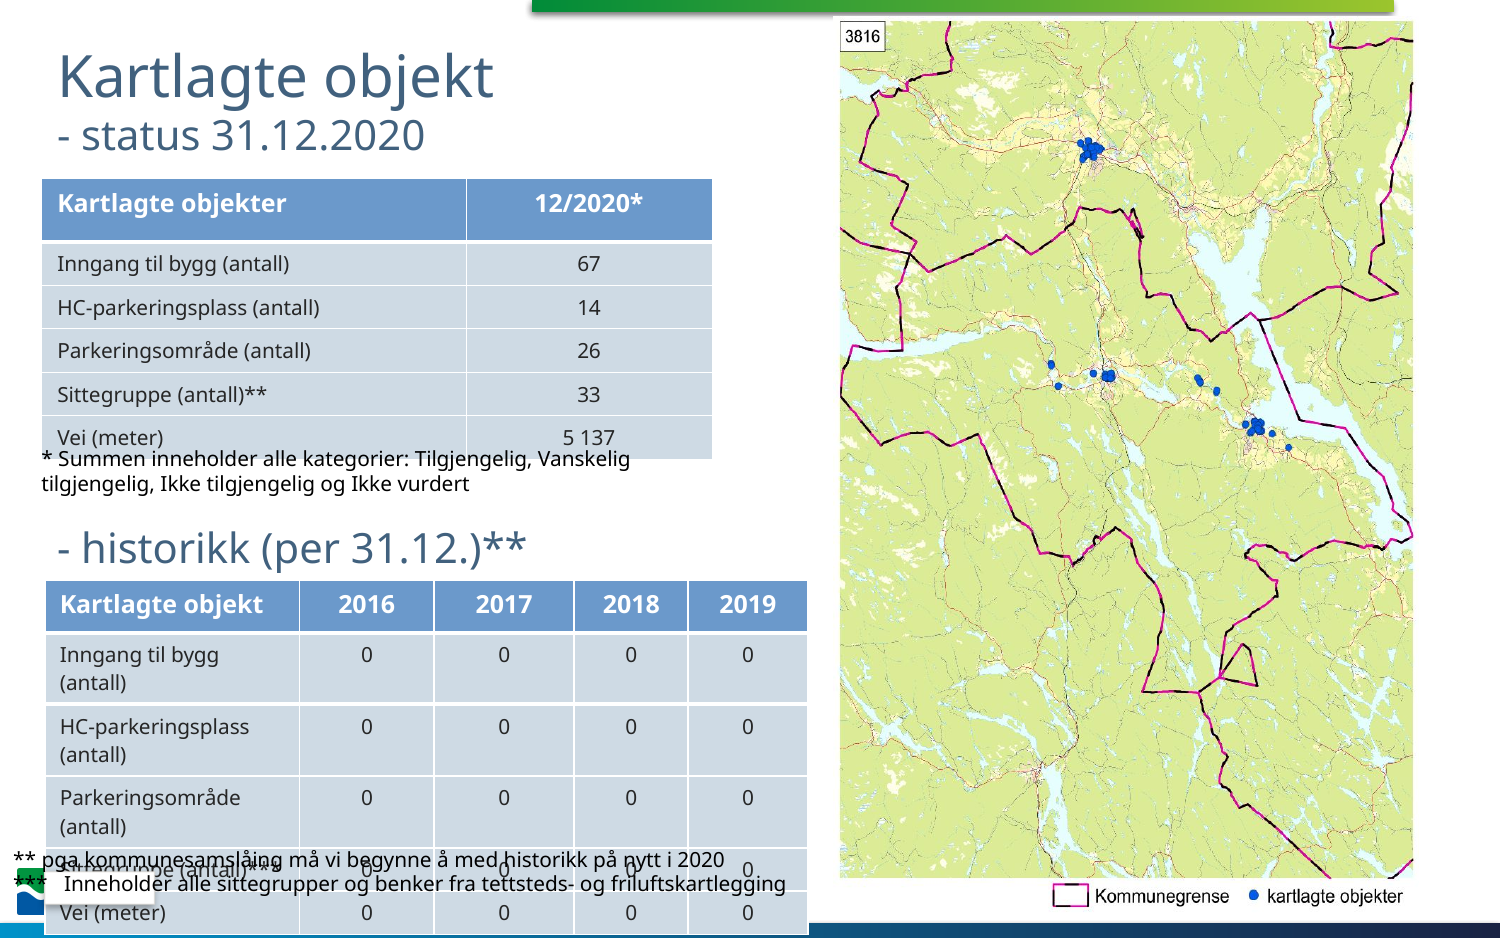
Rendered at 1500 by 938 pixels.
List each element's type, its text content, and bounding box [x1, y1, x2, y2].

table_cell HC-parkeringsplass (antall) [46, 706, 299, 775]
table_cell 0 [435, 706, 573, 775]
table_cell 0 [802, 849, 807, 890]
table_cell Vei (meter) [46, 904, 299, 934]
table_header 2017 [435, 581, 573, 631]
table_header 2016 [300, 581, 433, 631]
table_cell 0 [435, 904, 573, 934]
table_cell 5 137 [467, 416, 712, 459]
table_cell 0 [689, 892, 807, 934]
table_header 12/2020* [467, 179, 712, 240]
table_header Kartlagte objekt [46, 581, 299, 631]
table_cell 0 [575, 635, 687, 702]
table_header 2018 [575, 581, 687, 631]
table_cell 67 [467, 244, 712, 285]
table_cell 0 [575, 904, 687, 934]
table_cell 26 [467, 329, 712, 372]
table_cell 0 [435, 777, 573, 838]
table_cell 0 [689, 706, 807, 775]
table_cell Parkeringsområde (antall) [46, 777, 299, 838]
table_cell Inngang til bygg (antall) [46, 635, 299, 702]
text_box Kartlagte objekt - status 31.12.2020 [42, 24, 828, 167]
table_cell 0 [689, 777, 807, 847]
table_cell 0 [300, 904, 433, 934]
table_header Kartlagte objekter [42, 179, 466, 240]
text_box * Summen inneholder alle kategorier: Tilgjengelig, Vanskelig tilgjengelig, Ikke tilgjengelig og Ikke vurdert [26, 438, 711, 504]
text_box ** pga kommunesamslåing må vi begynne å med historikk på nytt i 2020 *** Inneholder alle sittegrupper og benker fra tettsteds- og friluftskartlegging [0, 838, 802, 904]
table_cell Vei (meter) [42, 416, 466, 438]
table_cell 0 [575, 706, 687, 775]
table_cell Sittegruppe (antall)** [42, 373, 466, 415]
table_cell Inngang til bygg (antall) [42, 244, 466, 285]
table_cell Parkeringsområde (antall) [42, 329, 466, 372]
table_cell 0 [300, 777, 433, 838]
table_cell 0 [575, 777, 687, 838]
table_cell 33 [467, 373, 712, 415]
table_cell 0 [435, 635, 573, 702]
table_cell 14 [467, 286, 712, 328]
table_cell 0 [300, 635, 433, 702]
table_header 2019 [689, 581, 807, 631]
picture [833, 16, 1419, 913]
text_box - historikk (per 31.12.)** [42, 496, 828, 580]
table_cell HC-parkeringsplass (antall) [42, 286, 466, 328]
table_cell 0 [689, 635, 807, 702]
table_cell 0 [300, 706, 433, 775]
